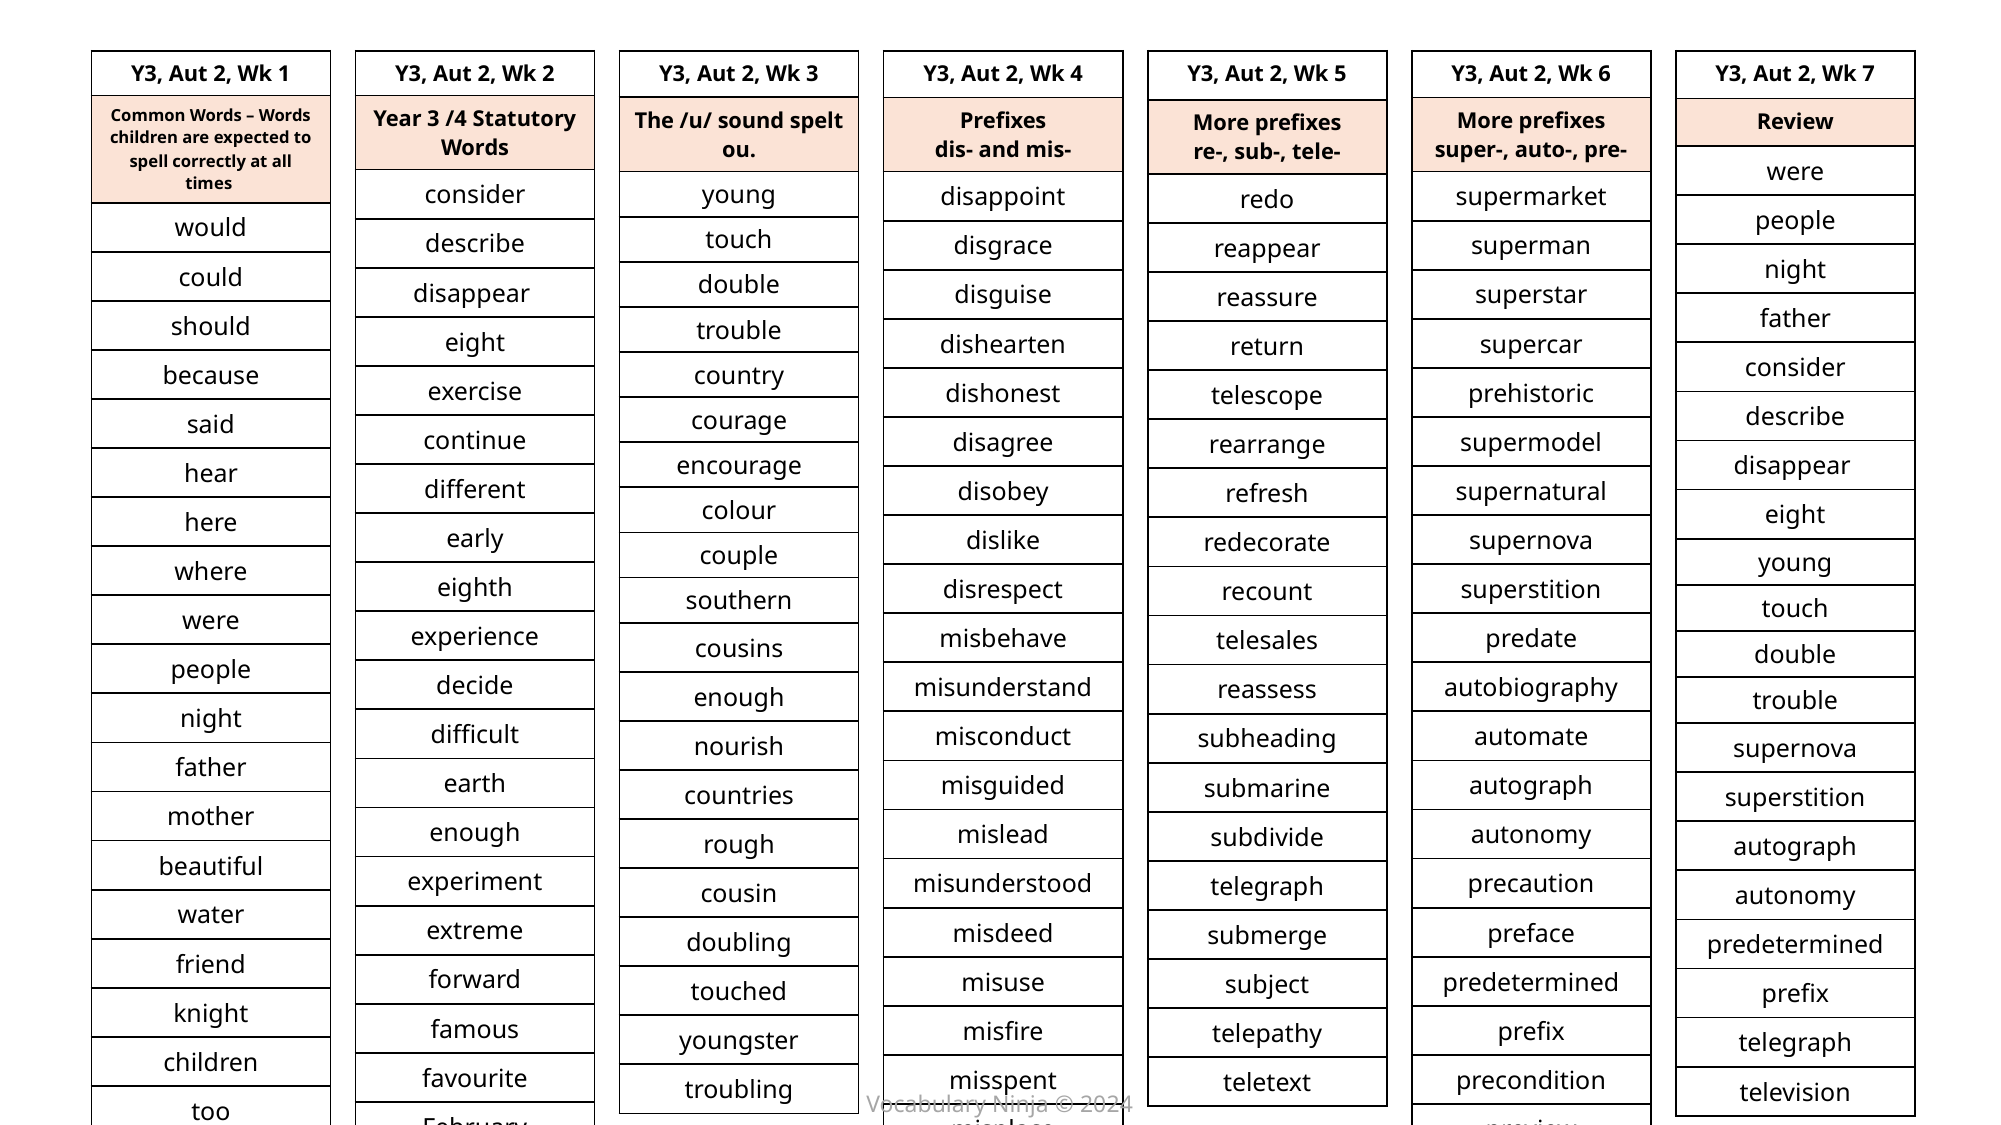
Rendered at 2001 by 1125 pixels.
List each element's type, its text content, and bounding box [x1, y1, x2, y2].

table_cell would [92, 204, 330, 251]
table_cell teletext [1149, 1058, 1386, 1105]
table_cell misguided [884, 761, 1122, 809]
table_cell knight [92, 989, 330, 1036]
table_cell night [1677, 245, 1914, 292]
table_cell Prefixes dis- and mis- [884, 98, 1122, 171]
table_cell country [620, 353, 858, 396]
table_cell prehistoric [1413, 369, 1650, 416]
table_cell southern [620, 578, 858, 622]
table_cell friend [92, 940, 330, 987]
table_cell trouble [1677, 678, 1914, 722]
table_cell automate [1413, 712, 1650, 760]
table_cell colour [620, 488, 858, 532]
table_cell young [1677, 540, 1914, 584]
text_box Vocabulary Ninja © 2024 [851, 1082, 1149, 1125]
table_cell people [92, 645, 330, 692]
table_cell submerge [1149, 911, 1386, 958]
table_cell consider [356, 170, 594, 218]
table_cell could [92, 253, 330, 300]
table_cell return [1149, 322, 1386, 369]
table_cell touched [620, 967, 858, 1014]
table_cell reappear [1149, 224, 1386, 271]
table_header Y3, Aut 2, Wk 5 [1149, 52, 1386, 99]
table_header Y3, Aut 2, Wk 2 [356, 52, 594, 95]
table_cell misuse [884, 958, 1122, 1005]
table_cell supernova [1413, 516, 1650, 563]
table_cell preface [1413, 909, 1650, 956]
table_cell double [620, 263, 858, 306]
table_cell telegraph [1677, 1018, 1914, 1066]
table_cell More prefixes re-, sub-, tele- [1149, 101, 1386, 173]
table_cell exercise [356, 367, 594, 414]
table_cell refresh [1149, 469, 1386, 516]
table_cell continue [356, 416, 594, 463]
table_cell misfire [884, 1007, 1122, 1054]
table_cell recount [1149, 567, 1386, 615]
table_cell rearrange [1149, 420, 1386, 467]
table_header Y3, Aut 2, Wk 1 [92, 52, 330, 95]
table_cell autograph [1413, 761, 1650, 809]
table_cell More prefixes super-, auto-, pre- [1413, 98, 1650, 171]
table_cell too [92, 1087, 330, 1125]
table_cell experiment [356, 857, 594, 905]
table_cell telescope [1149, 371, 1386, 418]
table_cell favourite [356, 1054, 594, 1101]
table_cell supernatural [1413, 467, 1650, 514]
table_cell superstar [1413, 271, 1650, 318]
table_cell doubling [620, 918, 858, 965]
table_cell enough [356, 808, 594, 856]
table_cell describe [356, 220, 594, 267]
table_cell touch [620, 218, 858, 261]
table_cell misspent [884, 1056, 1122, 1082]
table_cell misunderstand [884, 663, 1122, 710]
table_cell enough [620, 673, 858, 720]
table_cell superstition [1677, 773, 1914, 820]
table_cell eight [356, 318, 594, 365]
table_cell reassess [1149, 665, 1386, 713]
table_cell troubling [620, 1065, 858, 1113]
table_cell because [92, 351, 330, 398]
table_cell precondition [1413, 1056, 1650, 1103]
table_cell disappear [1677, 441, 1914, 489]
table_cell father [92, 743, 330, 791]
table_cell disobey [884, 467, 1122, 514]
table_cell supermodel [1413, 418, 1650, 465]
table_cell dishonest [884, 369, 1122, 416]
table_cell father [1677, 294, 1914, 341]
table_cell precaution [1413, 859, 1650, 907]
table_cell February [356, 1103, 594, 1125]
table_cell subheading [1149, 715, 1386, 762]
table_cell decide [356, 661, 594, 708]
table_cell Year 3 /4 Statutory Words [356, 96, 594, 169]
table_cell dishearten [884, 320, 1122, 367]
table_cell eight [1677, 490, 1914, 538]
table_cell water [92, 891, 330, 938]
table_cell should [92, 302, 330, 349]
table_cell difficult [356, 710, 594, 758]
table_cell people [1677, 196, 1914, 243]
table_cell cousin [620, 869, 858, 916]
table_cell Review [1677, 99, 1914, 145]
table_header Y3, Aut 2, Wk 4 [884, 52, 1122, 97]
table_cell disgrace [884, 222, 1122, 269]
table_cell mother [92, 792, 330, 840]
table_cell supernova [1677, 724, 1914, 771]
table_header Y3, Aut 2, Wk 7 [1677, 52, 1914, 98]
table_cell here [92, 498, 330, 545]
table_cell disrespect [884, 565, 1122, 612]
table_cell telegraph [1149, 862, 1386, 909]
table_cell disappoint [884, 172, 1122, 220]
table_cell redo [1149, 175, 1386, 222]
table_cell were [92, 596, 330, 643]
table_cell consider [1677, 343, 1914, 391]
table_cell prefix [1413, 1007, 1650, 1054]
table_cell predetermined [1677, 920, 1914, 968]
table_cell disagree [884, 418, 1122, 465]
table_cell nourish [620, 722, 858, 769]
table_cell describe [1677, 392, 1914, 440]
table_cell Common Words – Words children are expected to spell correctly at all times [92, 96, 330, 202]
table_cell children [92, 1038, 330, 1085]
table_cell eighth [356, 563, 594, 610]
table_cell predetermined [1413, 958, 1650, 1005]
table_cell youngster [620, 1016, 858, 1063]
table_cell misbehave [884, 614, 1122, 661]
table_cell misunderstood [884, 859, 1122, 907]
table_cell telesales [1149, 616, 1386, 664]
table_cell The /u/ sound spelt ou. [620, 98, 858, 171]
table_cell prefix [1677, 969, 1914, 1017]
table_cell dislike [884, 516, 1122, 563]
table_cell subject [1149, 960, 1386, 1007]
table_cell submarine [1149, 764, 1386, 811]
table_cell trouble [620, 308, 858, 351]
table_cell countries [620, 771, 858, 818]
table_cell courage [620, 398, 858, 441]
table_cell redecorate [1149, 518, 1386, 566]
table_cell touch [1677, 586, 1914, 630]
table_cell autonomy [1677, 871, 1914, 919]
table_header Y3, Aut 2, Wk 3 [620, 52, 858, 96]
table_cell reassure [1149, 273, 1386, 320]
table_cell double [1677, 632, 1914, 676]
table_cell where [92, 547, 330, 594]
table_cell encourage [620, 443, 858, 486]
table_cell earth [356, 759, 594, 807]
table_cell early [356, 514, 594, 561]
table_cell supermarket [1413, 172, 1650, 220]
table_cell young [620, 172, 858, 216]
table_cell extreme [356, 907, 594, 954]
table_cell were [1677, 147, 1914, 194]
table_cell autobiography [1413, 663, 1650, 710]
table_cell superman [1413, 222, 1650, 269]
table_cell night [92, 694, 330, 742]
table_cell preview [1413, 1105, 1650, 1125]
table_cell predate [1413, 614, 1650, 661]
table_cell disappear [356, 269, 594, 316]
table_cell misconduct [884, 712, 1122, 760]
table_cell television [1677, 1068, 1914, 1115]
table_cell superstition [1413, 565, 1650, 612]
table_cell couple [620, 533, 858, 577]
table_cell disguise [884, 271, 1122, 318]
table_cell misdeed [884, 909, 1122, 956]
table_cell autograph [1677, 822, 1914, 869]
table_cell supercar [1413, 320, 1650, 367]
table_cell cousins [620, 624, 858, 671]
table_cell mislead [884, 810, 1122, 858]
table_header Y3, Aut 2, Wk 6 [1413, 52, 1650, 97]
table_cell beautiful [92, 841, 330, 889]
table_cell forward [356, 956, 594, 1003]
table_cell different [356, 465, 594, 512]
table_cell rough [620, 820, 858, 867]
table_cell said [92, 400, 330, 447]
table_cell experience [356, 612, 594, 659]
table_cell autonomy [1413, 810, 1650, 858]
table_cell hear [92, 449, 330, 496]
table_cell famous [356, 1005, 594, 1052]
table_cell telepathy [1149, 1009, 1386, 1056]
table_cell subdivide [1149, 813, 1386, 860]
